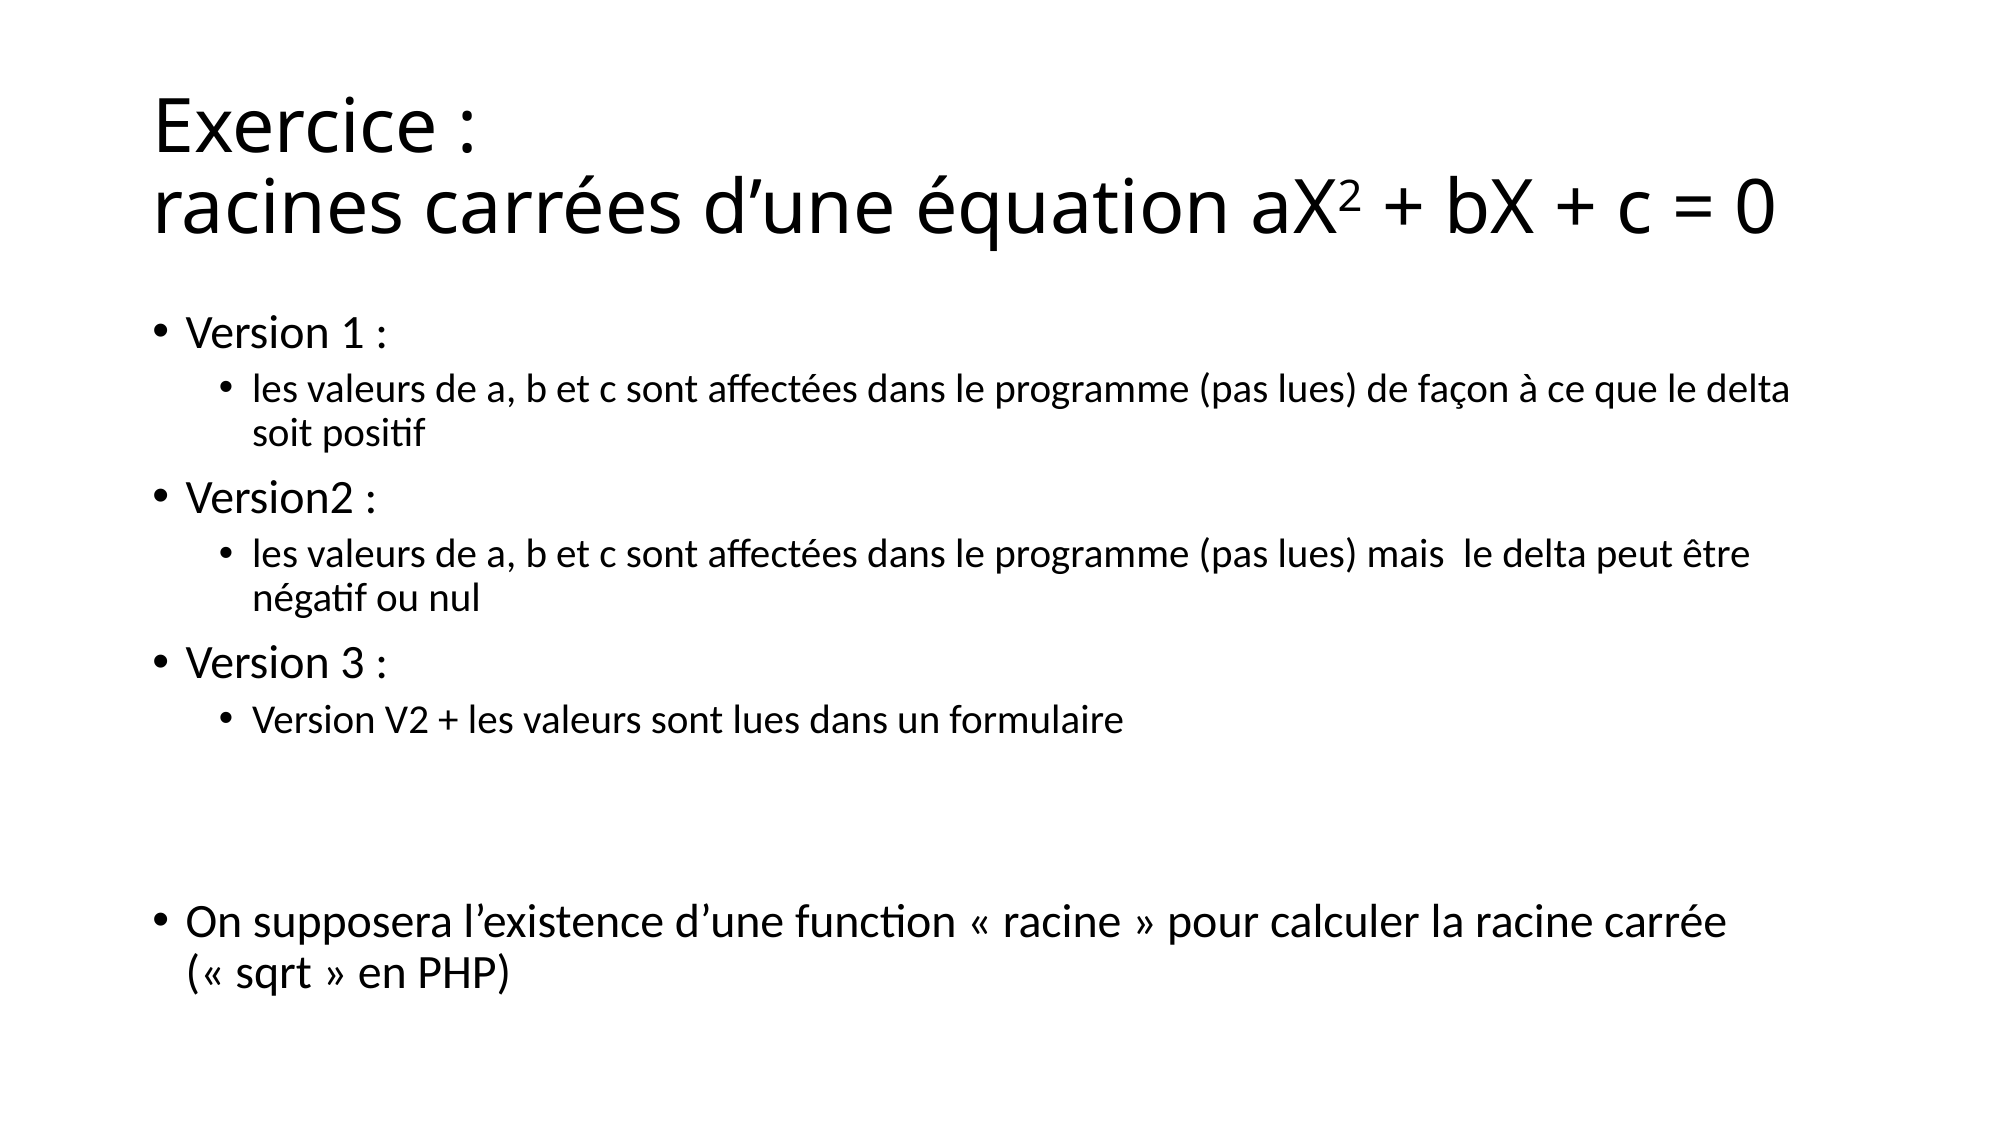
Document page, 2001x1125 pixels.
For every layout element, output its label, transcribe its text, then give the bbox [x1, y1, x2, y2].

title Exercice : racines carrées d’une équation aX2 + bX + c = 0 [137, 59, 1863, 278]
list Version 1 : les valeurs de a, b et c sont affectées dans le programme (pas lues) de façon à ce que le delta soit positif Version2 : les valeurs de a, b et c sont affectées dans le programme (pas lues) mais le delta peut être négatif ou nul Version 3 : Version V2 + les valeurs sont lues dans un formulaire On supposera l’existence d’une function « racine » pour calculer la racine carrée (« sqrt » en PHP) [137, 299, 1863, 1014]
